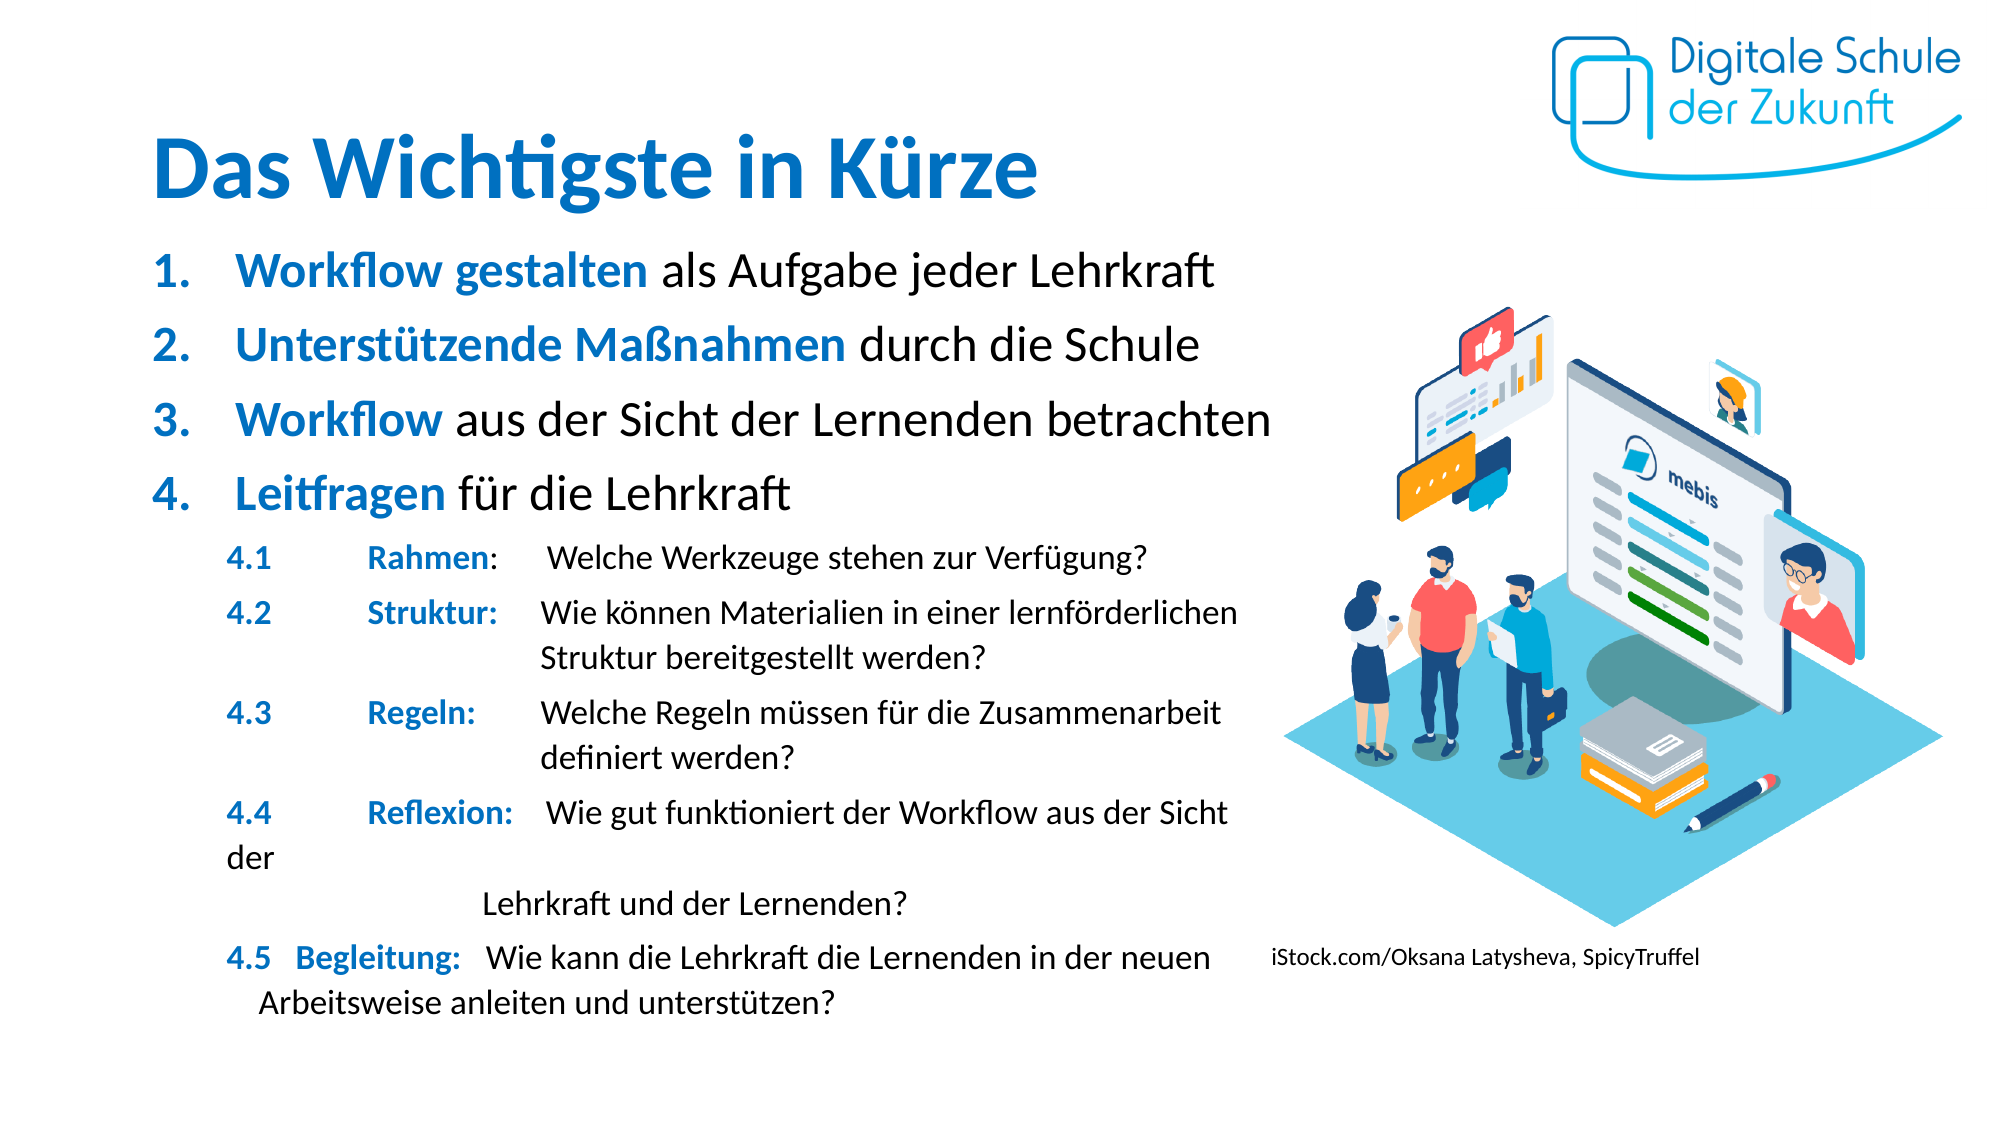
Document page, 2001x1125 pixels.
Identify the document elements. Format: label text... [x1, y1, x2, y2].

picture [1520, 0, 1987, 208]
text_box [1245, 208, 1987, 974]
title Das Wichtigste in Kürze [137, 59, 1515, 235]
list Workflow gestalten als Aufgabe jeder Lehrkraft Unterstützende Maßnahmen durch die Schule Workflow aus der Sicht der Lernenden betrachten Leitfragen für die Lehrkraft 4.1 Rahmen: Welche Werkzeuge stehen zur Verfügung? 4.2 Struktur: Wie können Materialien in einer lernförderlichen Struktur bereitgestellt werden? 4.3 Regeln: Welche Regeln müssen für die Zusammenarbeit definiert werden? 4.4 Reflexion: Wie gut funktioniert der Workflow aus der Sicht der Lehrkraft und der Lernenden? 4.5 Begleitung: Wie kann die Lehrkraft die Lernenden in der neuen Arbeitsweise anleiten und unterstützen? [137, 235, 1299, 1066]
